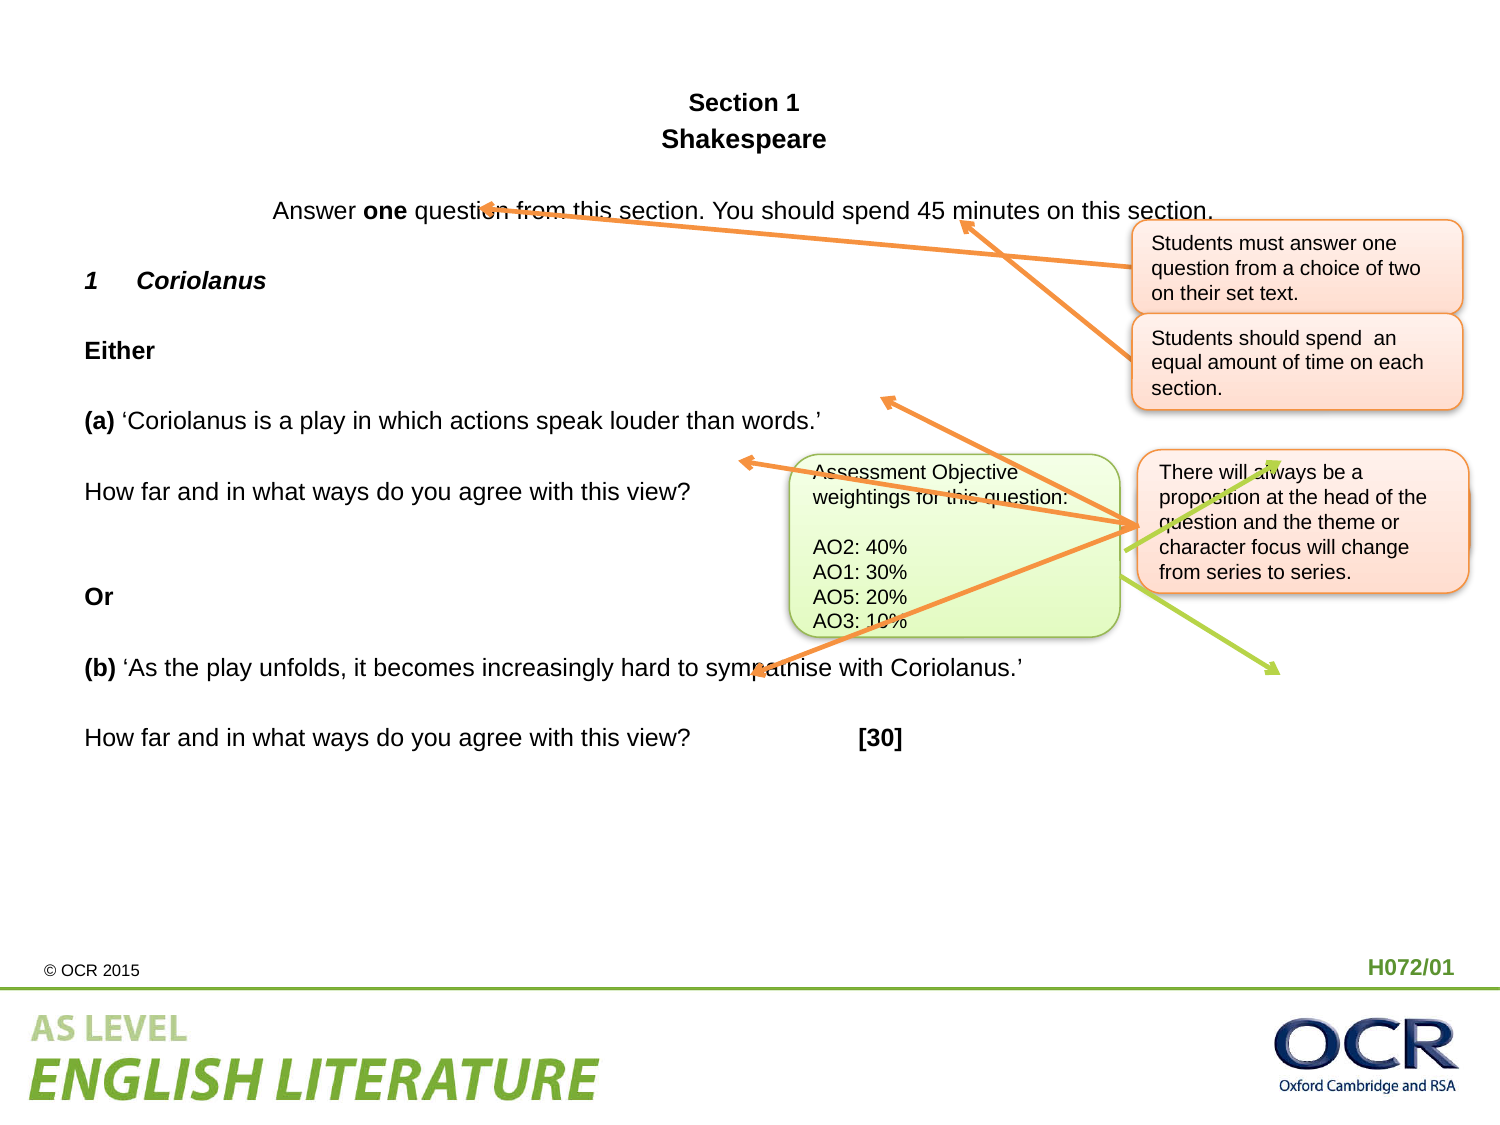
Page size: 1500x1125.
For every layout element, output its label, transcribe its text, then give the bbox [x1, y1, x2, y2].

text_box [959, 273, 1135, 362]
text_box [1124, 460, 1282, 552]
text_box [749, 535, 1140, 676]
picture [0, 987, 1500, 1124]
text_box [737, 460, 1123, 526]
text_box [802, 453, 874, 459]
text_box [879, 396, 1135, 459]
list Section 1 Shakespeare Answer one question from this section. You should spend 45 minutes on this section. Coriolanus Either (a) ‘Coriolanus is a play in which actions speak louder than words.’ How far and in what ways do you agree with this view? [30] Or (b) ‘As the play unfolds, it becomes increasingly hard to sympathise with Coriolanus.’ How far and in what ways do you agree with this view? [30] [69, 78, 1420, 1006]
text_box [1143, 575, 1281, 676]
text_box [477, 207, 1133, 268]
text_box There will always be a proposition at the head of the question and the theme or character focus will change from series to series. [1142, 448, 1470, 594]
text_box Students should spend an equal amount of time on each section. [1131, 312, 1464, 411]
text_box Students must answer one question from a choice of two on their set text. [1138, 219, 1464, 313]
